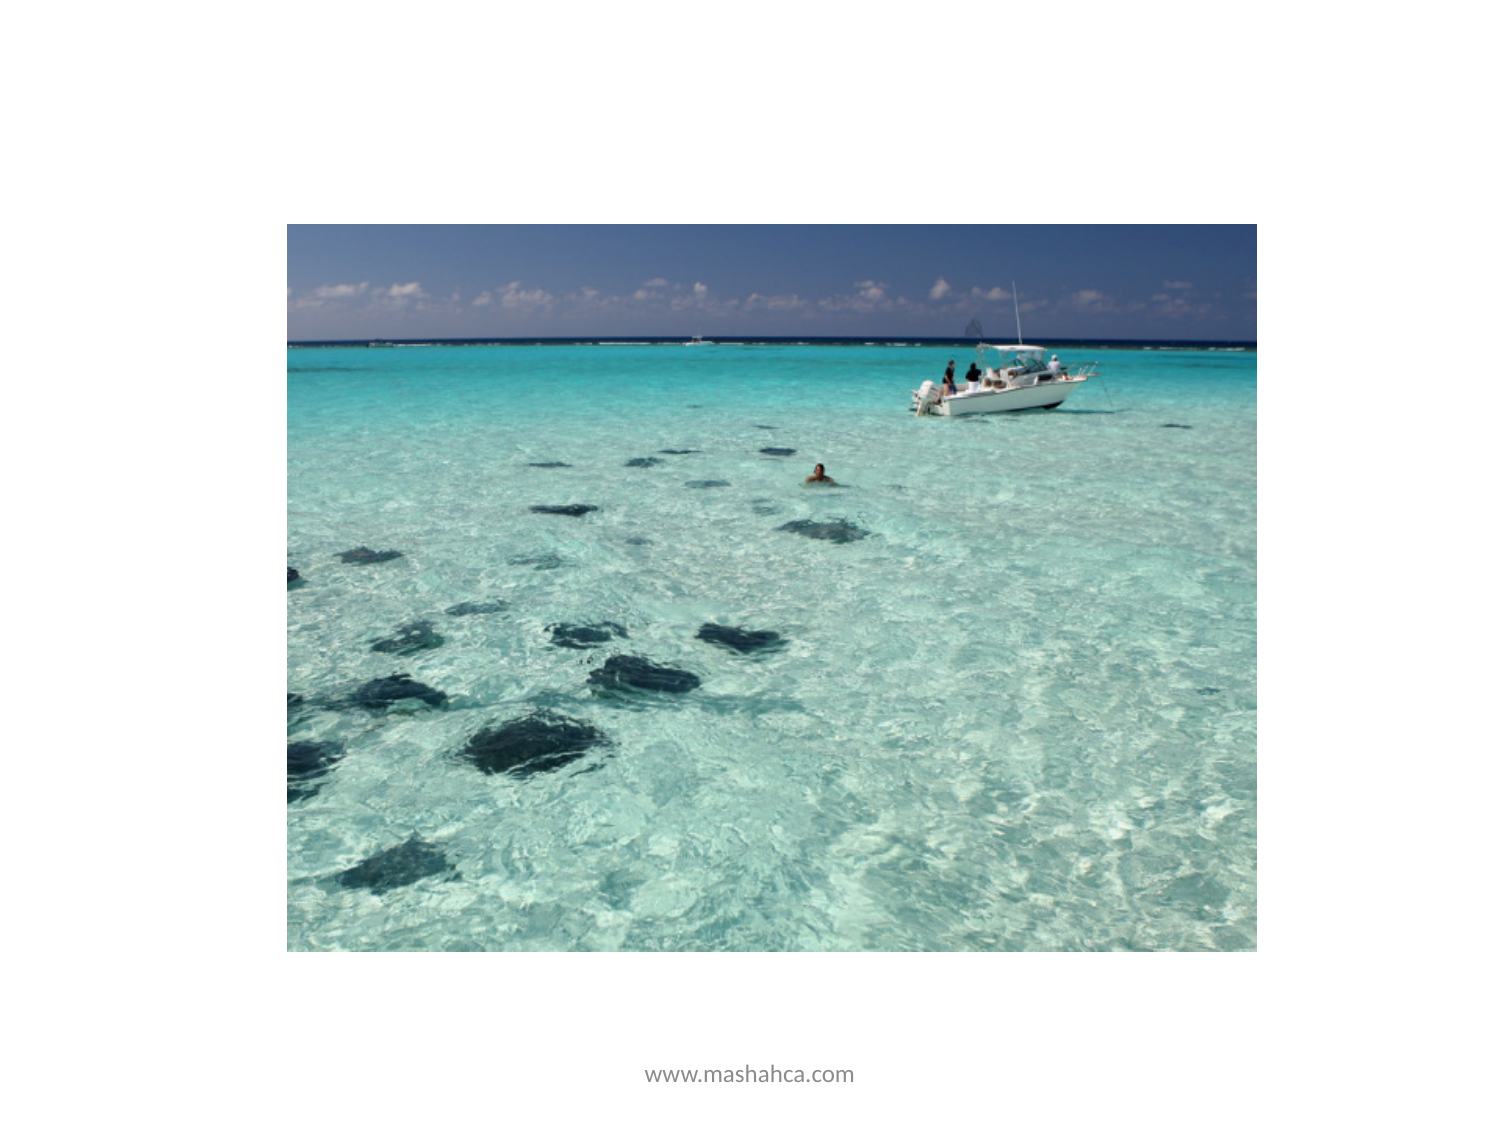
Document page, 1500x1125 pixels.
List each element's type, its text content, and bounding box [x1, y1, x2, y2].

picture [287, 224, 1257, 952]
footer www.mashahca.com [512, 1042, 988, 1103]
